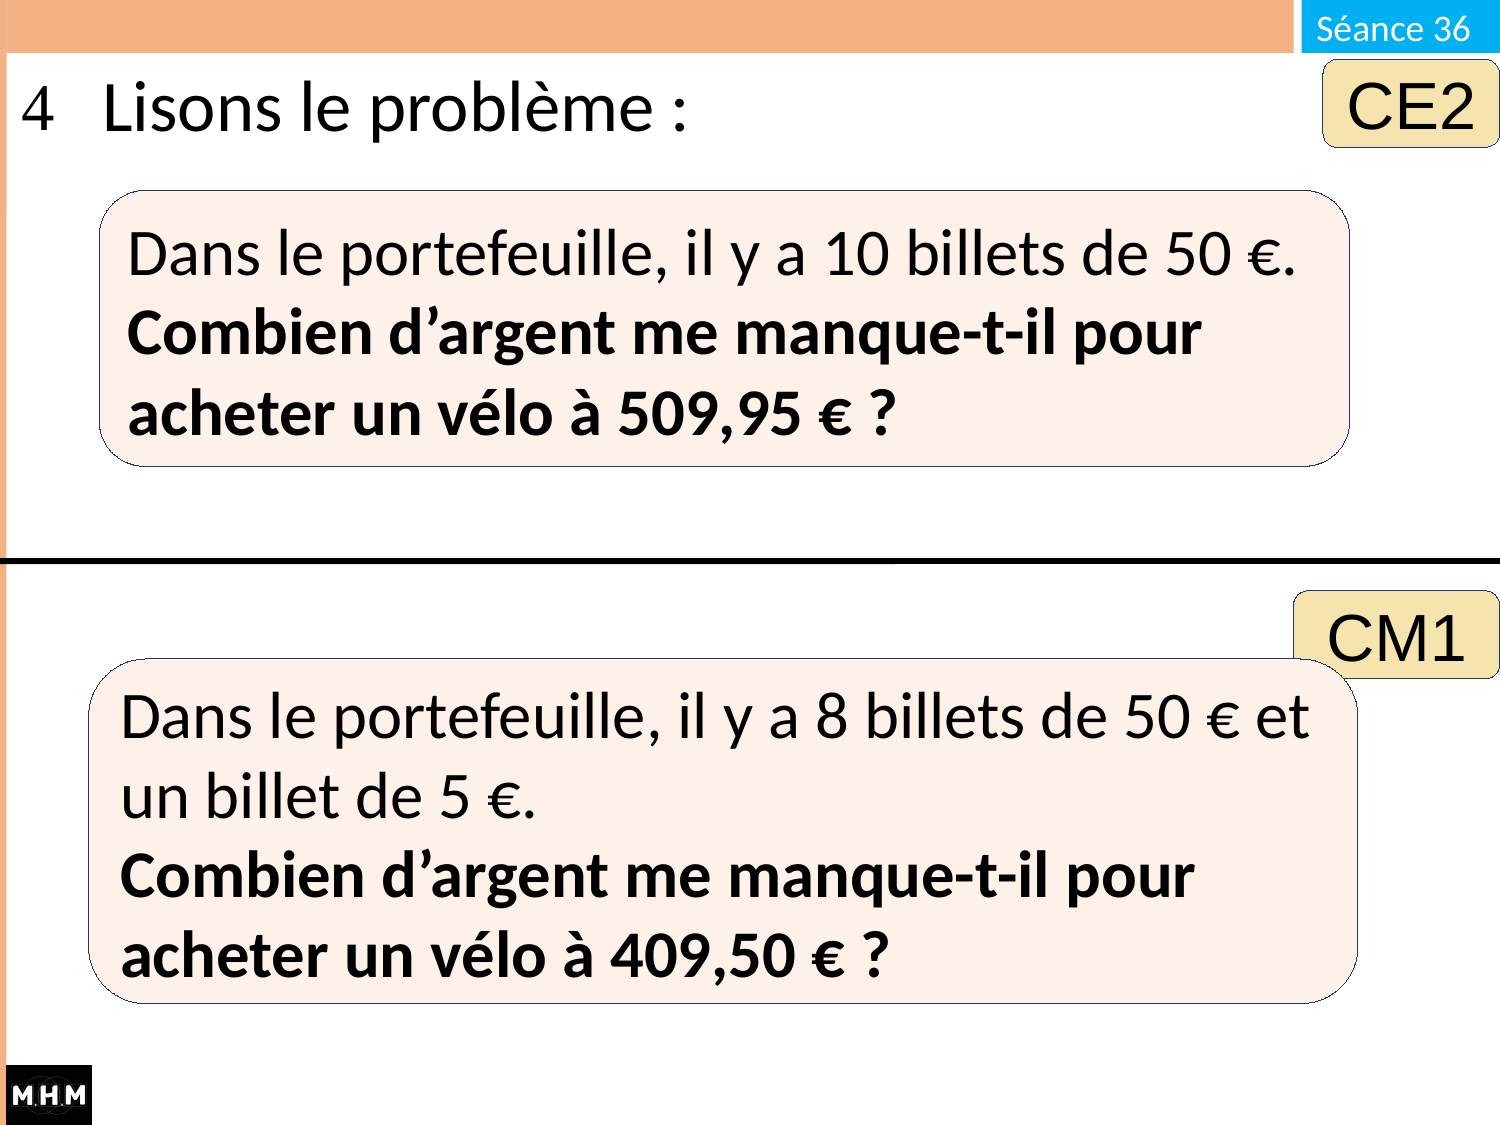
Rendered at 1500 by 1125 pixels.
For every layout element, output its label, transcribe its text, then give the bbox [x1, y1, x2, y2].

text_box Dans le portefeuille, il y a 10 billets de 50 €. Combien d’argent me manque-t-il pour acheter un vélo à 509,95 € ? [99, 190, 1350, 467]
text_box Dans le portefeuille, il y a 8 billets de 50 € et un billet de 5 €. Combien d’argent me manque-t-il pour acheter un vélo à 409,50 € ? [88, 658, 1358, 1004]
title Lisons le problème : [87, 32, 1381, 157]
picture [6, 1065, 92, 1125]
text_box CE2 [1322, 59, 1500, 148]
text_box CM1 [1293, 590, 1500, 679]
